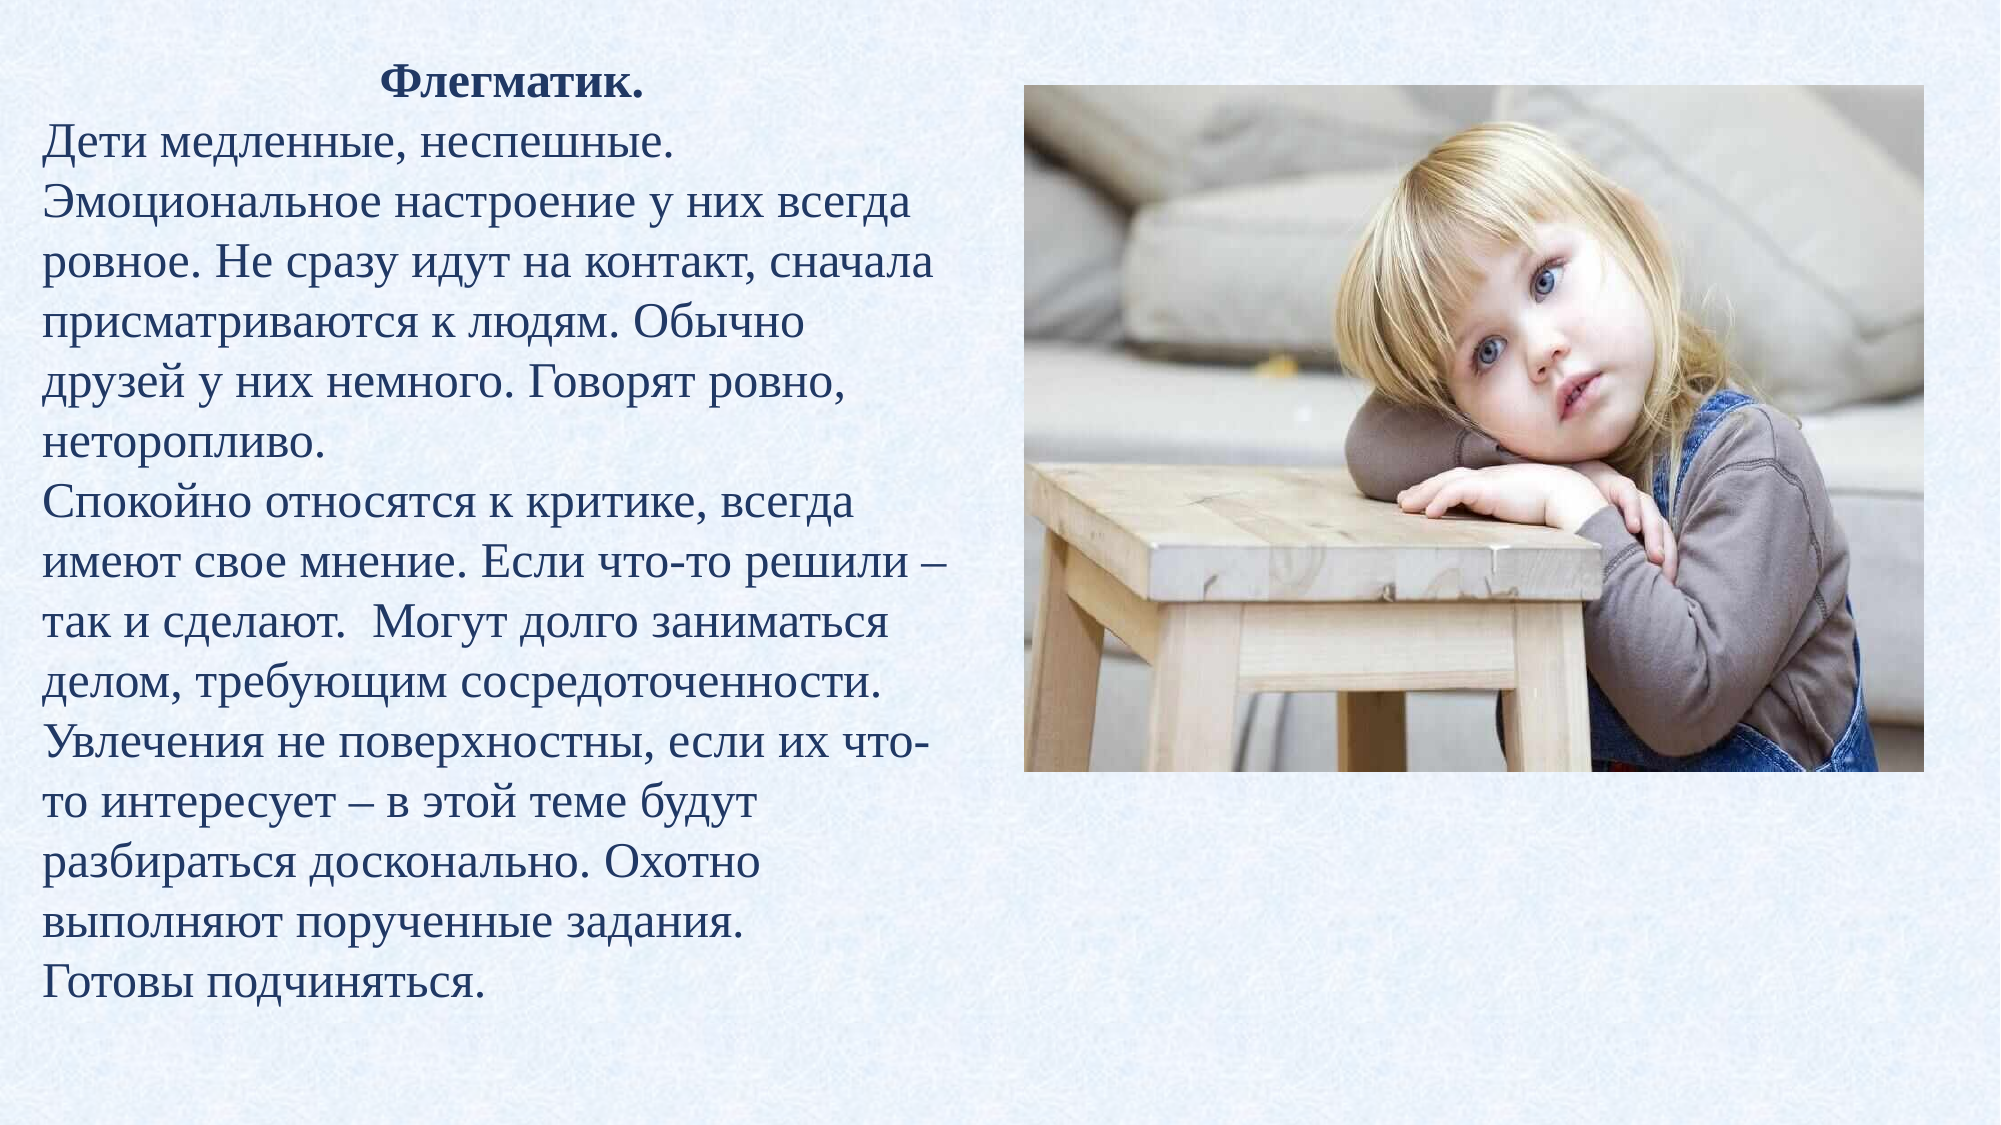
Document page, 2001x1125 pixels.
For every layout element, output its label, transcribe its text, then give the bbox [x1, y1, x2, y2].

picture [1024, 85, 1924, 772]
text_box Флегматик. Дети медленные, неспешные. Эмоциональное настроение у них всегда ровное. Не сразу идут на контакт, сначала присматриваются к людям. Обычно друзей у них немного. Говорят ровно, неторопливо. Спокойно относятся к критике, всегда имеют свое мнение. Если что-то решили – так и сделают. Могут долго заниматься делом, требующим сосредоточенности. Увлечения не поверхностны, если их что-то интересует – в этой теме будут разбираться досконально. Охотно выполняют порученные задания. Готовы подчиняться. [27, 40, 976, 1015]
